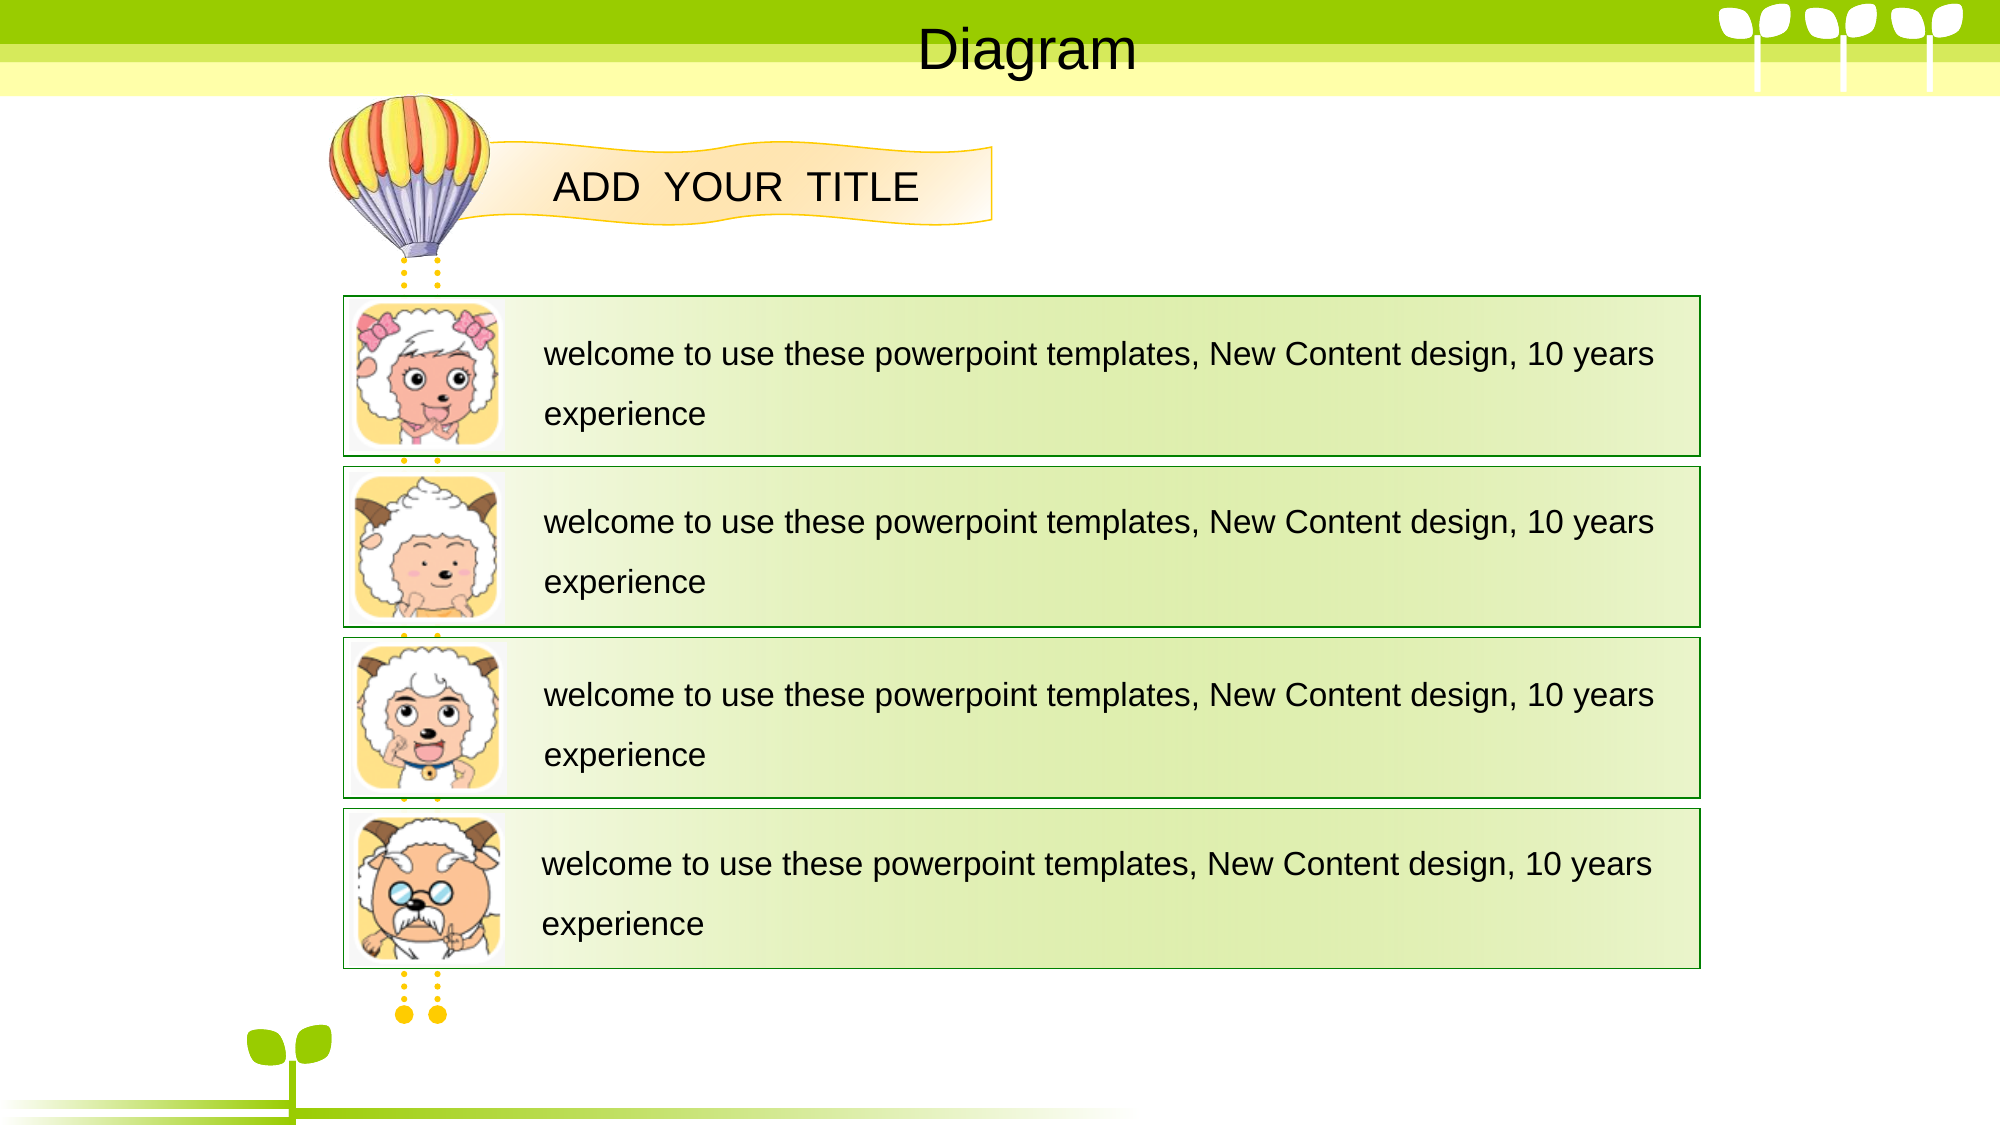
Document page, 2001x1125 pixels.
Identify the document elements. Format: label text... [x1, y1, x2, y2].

picture [349, 813, 505, 966]
text_box [682, 141, 921, 152]
text_box ADD YOUR TITLE [522, 152, 950, 217]
text_box welcome to use these powerpoint templates, New Content design, 10 years experience [528, 304, 1680, 440]
text_box [565, 217, 741, 225]
text_box welcome to use these powerpoint templates, New Content design, 10 years experience [526, 815, 1678, 950]
text_box [431, 1008, 444, 1021]
picture [351, 642, 507, 795]
picture [323, 90, 500, 270]
title Diagram [127, 0, 1928, 94]
text_box [343, 808, 1700, 969]
text_box welcome to use these powerpoint templates, New Content design, 10 years experience [528, 646, 1680, 781]
text_box welcome to use these powerpoint templates, New Content design, 10 years experience [528, 473, 1680, 608]
text_box [343, 295, 1700, 457]
text_box [343, 466, 1700, 627]
picture [349, 299, 505, 451]
text_box [831, 147, 992, 225]
text_box [500, 141, 654, 215]
text_box [397, 1008, 411, 1021]
picture [349, 472, 505, 624]
text_box [343, 637, 1700, 798]
